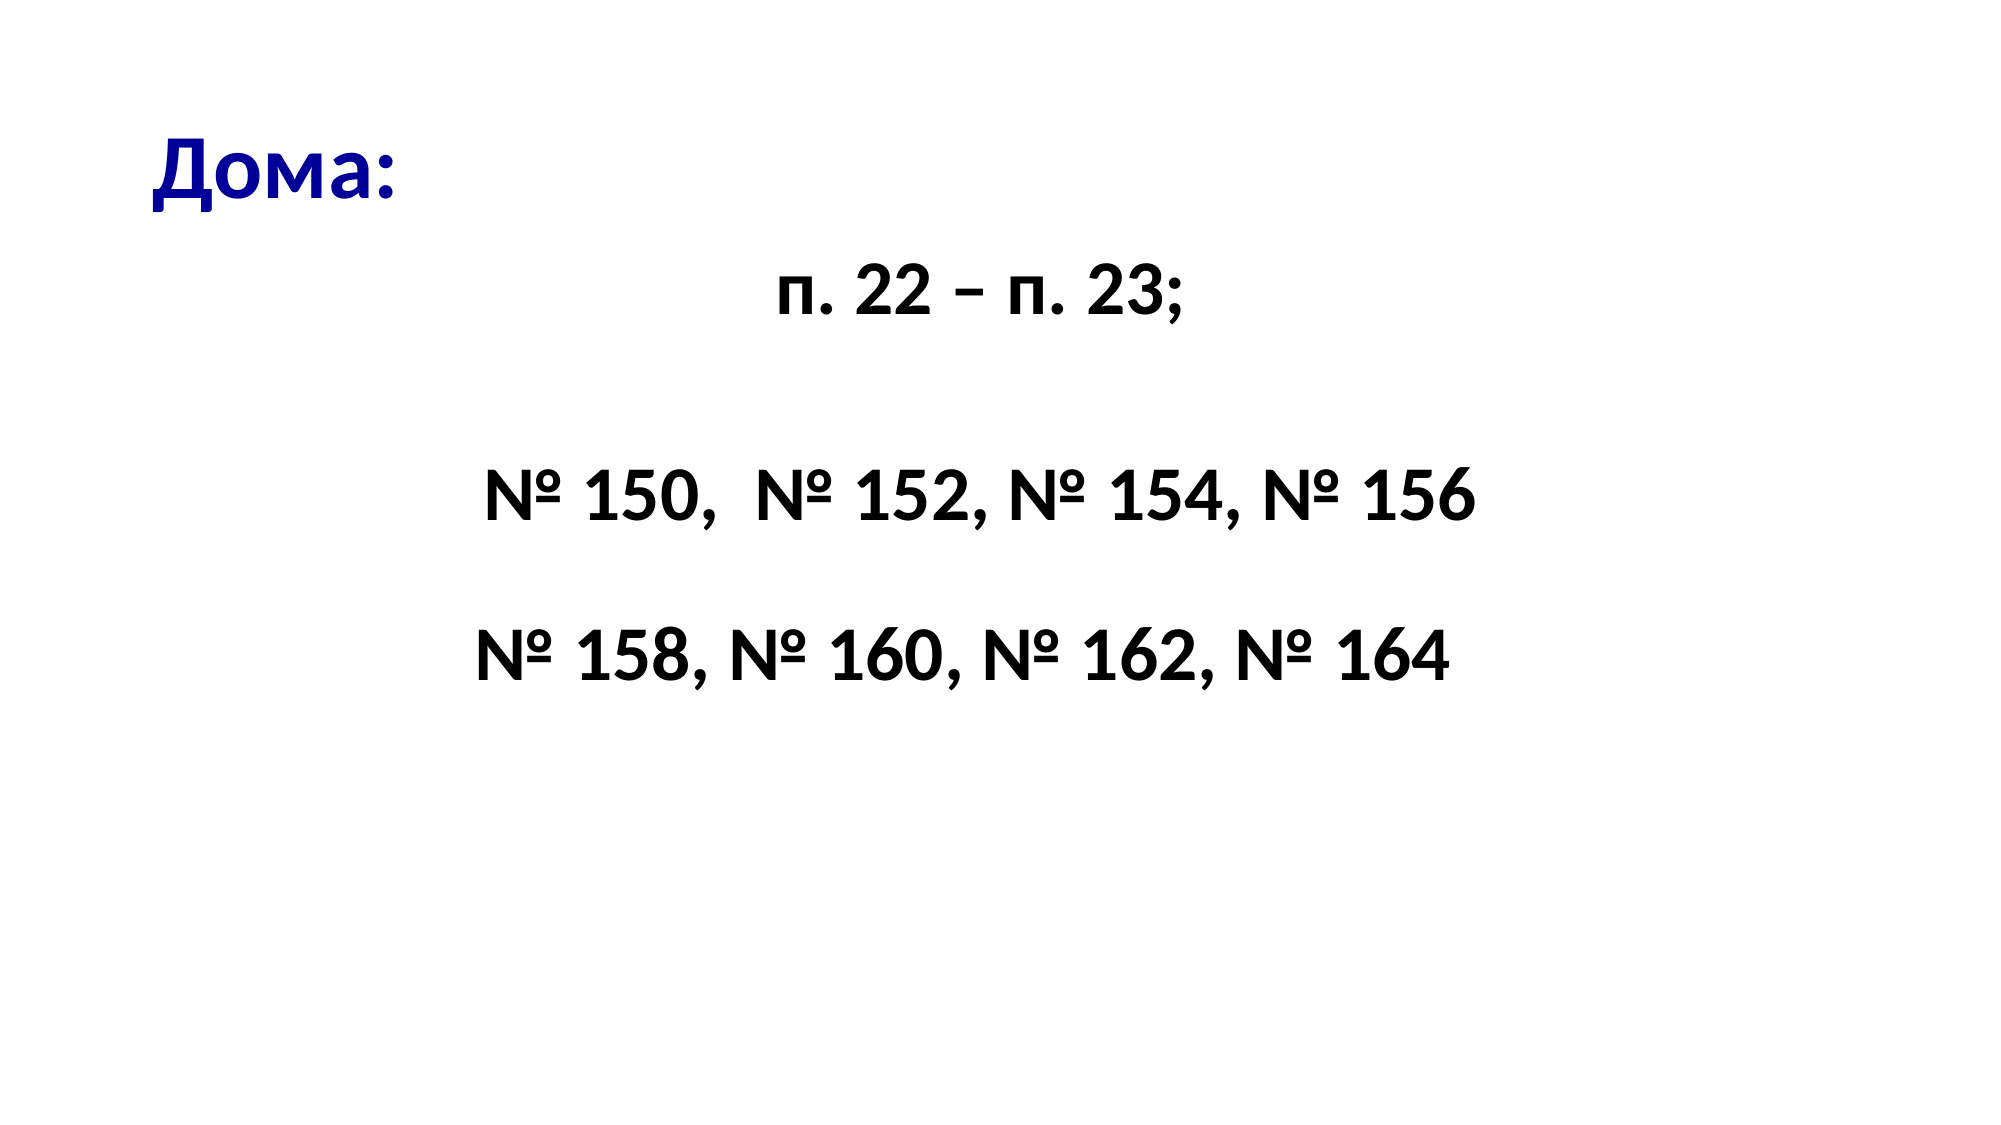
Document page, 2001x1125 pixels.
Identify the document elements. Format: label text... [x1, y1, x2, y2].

list п. 22 – п. 23; № 150, № 152, № 154, № 156 № 158, № 160, № 162, № 164 [118, 239, 1844, 812]
title Дома: [137, 59, 1863, 278]
